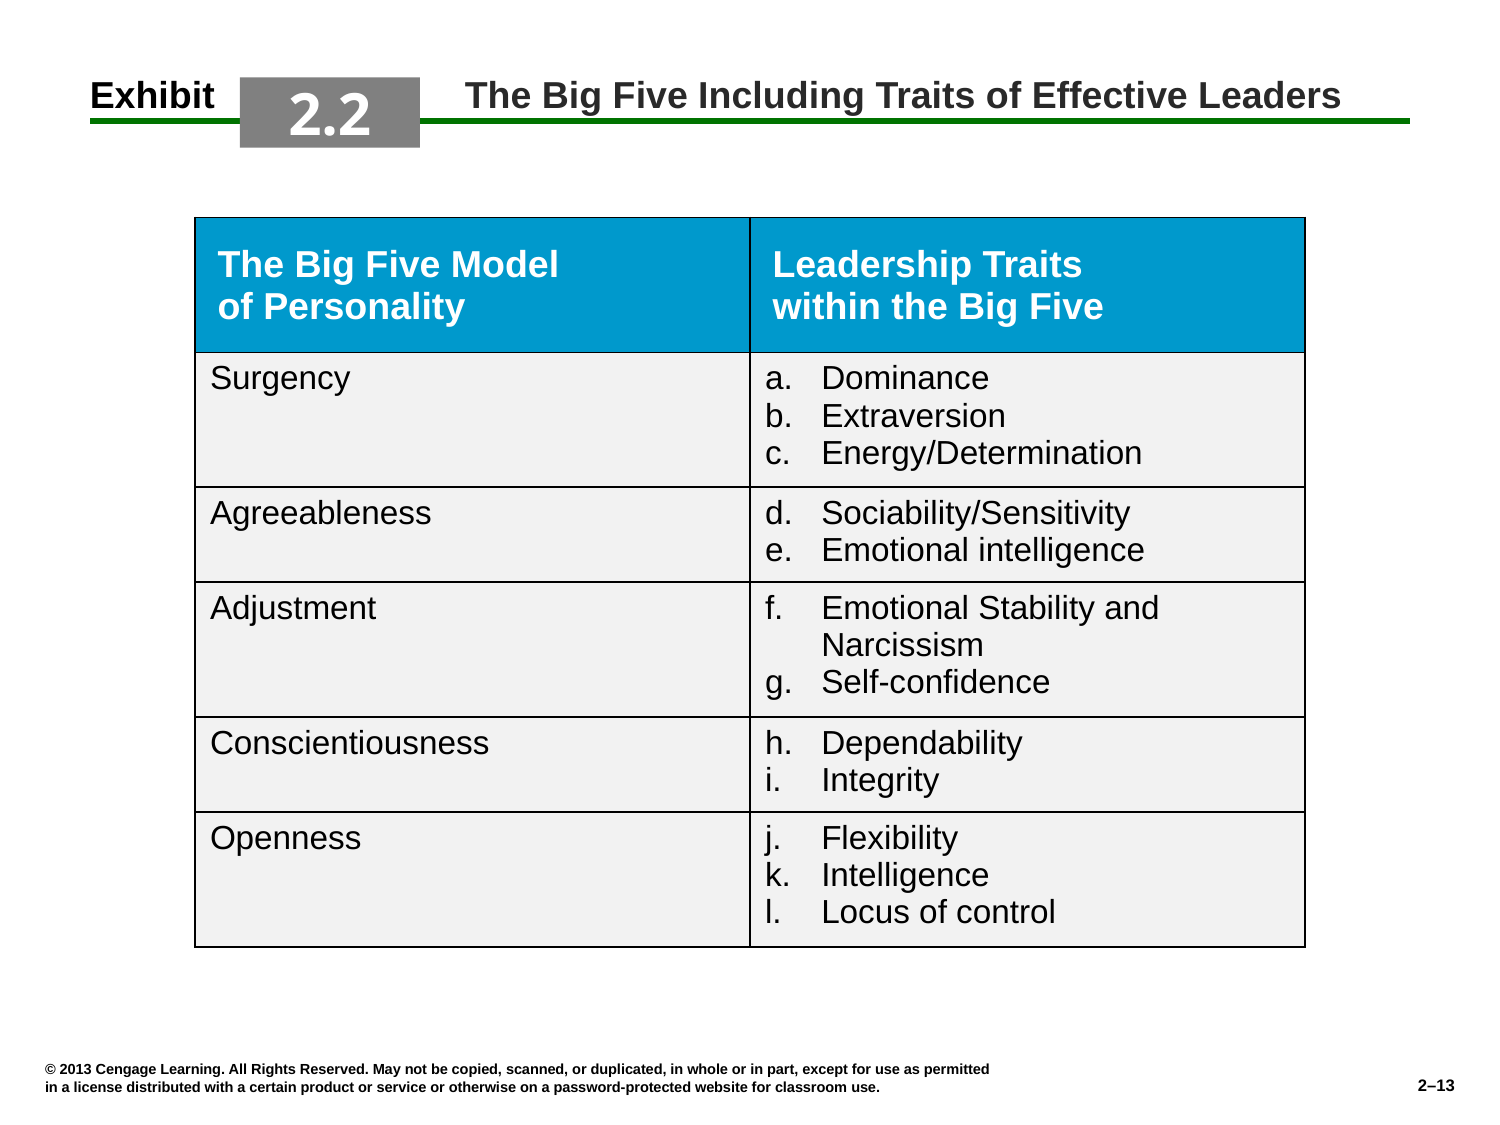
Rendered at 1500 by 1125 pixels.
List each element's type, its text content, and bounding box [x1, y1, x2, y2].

table_header The Big Five Model of Personality [196, 218, 749, 352]
table_cell Sociability/Sensitivity Emotional intelligence [751, 488, 1304, 581]
table_cell Emotional Stability and Narcissism Self-confidence [751, 583, 1304, 716]
text_box 2.2 [239, 129, 420, 148]
table_cell Flexibility Intelligence Locus of control [751, 813, 1304, 946]
table_cell Openness [196, 813, 749, 946]
table_cell Conscientiousness [196, 718, 749, 811]
table_cell Dependability Integrity [751, 718, 1304, 811]
table_header Leadership Traits within the Big Five [751, 218, 1304, 352]
footer © 2013 Cengage Learning. All Rights Reserved. May not be copied, scanned, or duplicated, in whole or in part, except for use as permitted in a license distributed with a certain product or service or otherwise on a password-protected website for classroom use. [45, 1042, 1005, 1103]
text_box 2.2 [240, 77, 420, 120]
table_cell Dominance Extraversion Energy/Determination [751, 353, 1304, 486]
text_box The Big Five Including Traits of Effective Leaders [449, 63, 1395, 120]
slide_number 2–13 [1092, 1042, 1455, 1103]
table_cell Surgency [196, 353, 749, 486]
text_box Exhibit [74, 63, 240, 124]
table_cell Agreeableness [196, 488, 749, 581]
table_cell Adjustment [196, 583, 749, 716]
